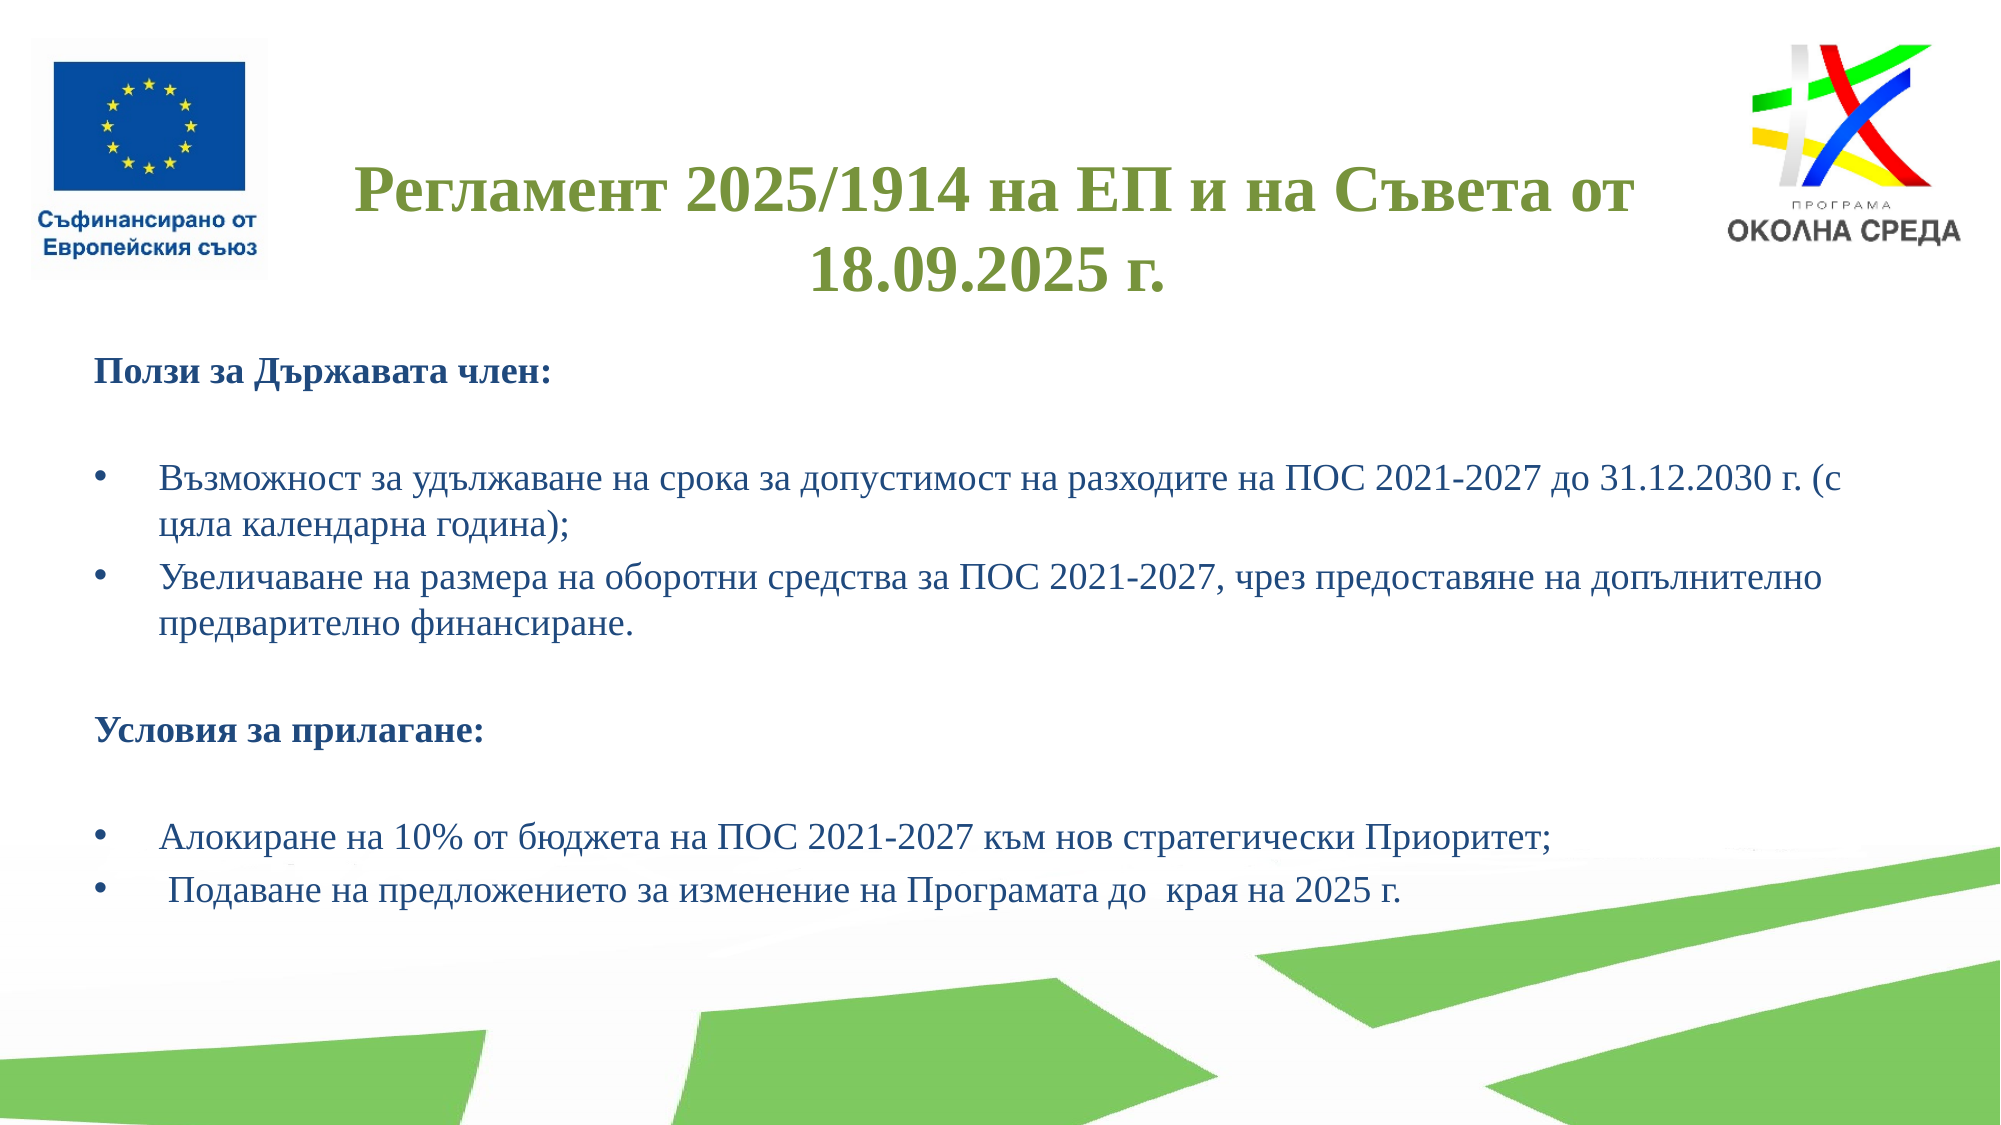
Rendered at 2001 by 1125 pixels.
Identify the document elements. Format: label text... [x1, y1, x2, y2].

picture [31, 38, 269, 281]
text_box Ползи за Държавата член: Възможност за удължаване на срока за допустимост на разходите на ПОС 2021-2027 до 31.12.2030 г. (с цяла календарна година); Увеличаване на размера на оборотни средства за ПОС 2021-2027, чрез предоставяне на допълнително предварително финансиране. Условия за прилагане: Алокиране на 10% от бюджета на ПОС 2021-2027 към нов стратегически Приоритет; Подаване на предложението за изменение на Програмата до края на 2025 г. [78, 284, 1910, 845]
picture [1689, 18, 1993, 263]
picture [0, 845, 2000, 1125]
text_box Регламент 2025/1914 на ЕП и на Съвета от 18.09.2025 г. [314, 137, 1677, 312]
